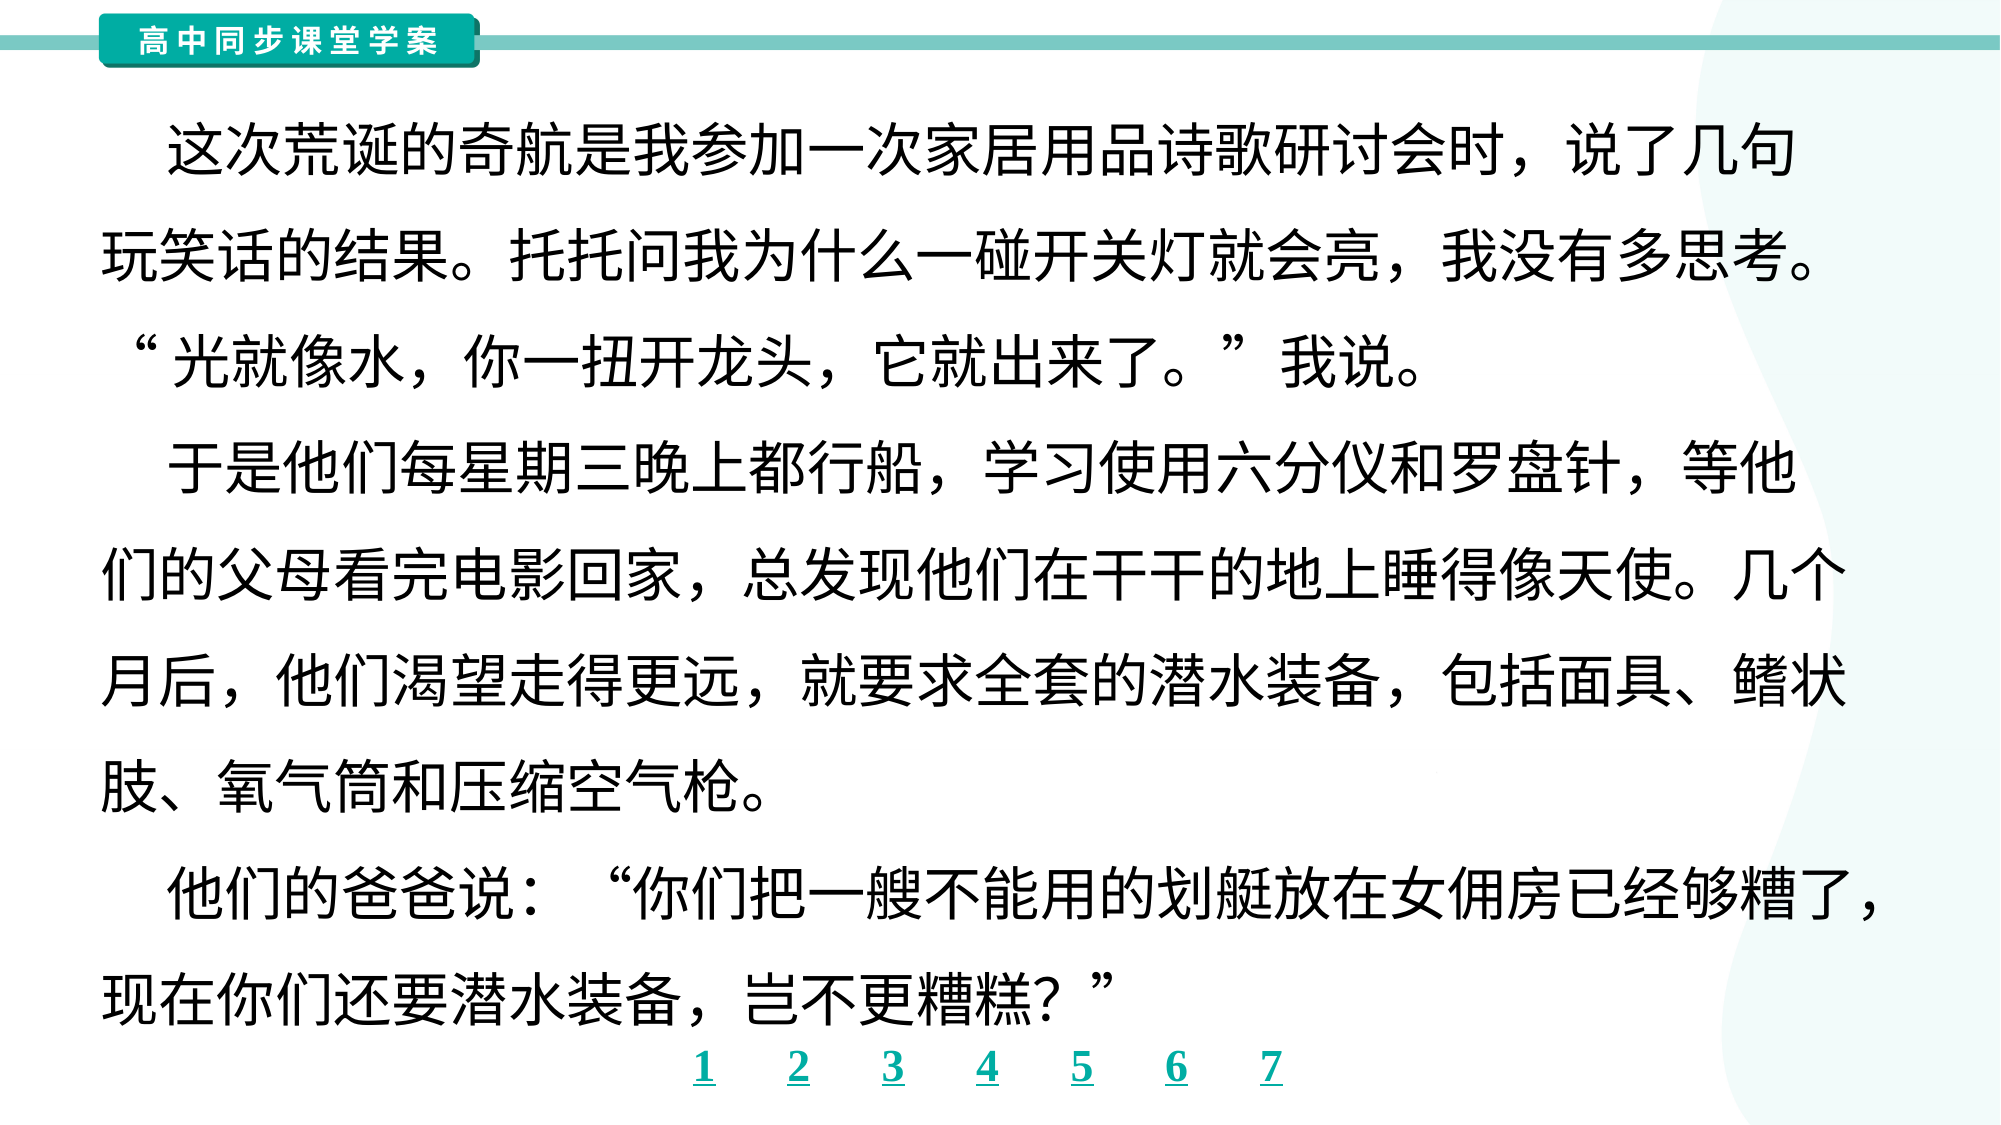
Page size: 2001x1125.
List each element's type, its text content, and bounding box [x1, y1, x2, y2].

text_box 这次荒诞的奇航是我参加一次家居用品诗歌研讨会时，说了几句 玩笑话的结果。托托问我为什么一碰开关灯就会亮，我没有多思考。 “光就像水，你一扭开龙头，它就出来了。”我说。 于是他们每星期三晚上都行船，学习使用六分仪和罗盘针，等他 们的父母看完电影回家，总发现他们在干干的地上睡得像天使。几个 月后，他们渴望走得更远，就要求全套的潜水装备，包括面具、鳍状 肢、氧气筒和压缩空气枪。 他们的爸爸说：“你们把一艘不能用的划艇放在女佣房已经够糟了， 现在你们还要潜水装备，岂不更糟糕？” [100, 76, 1899, 1033]
picture [0, 0, 2000, 1125]
